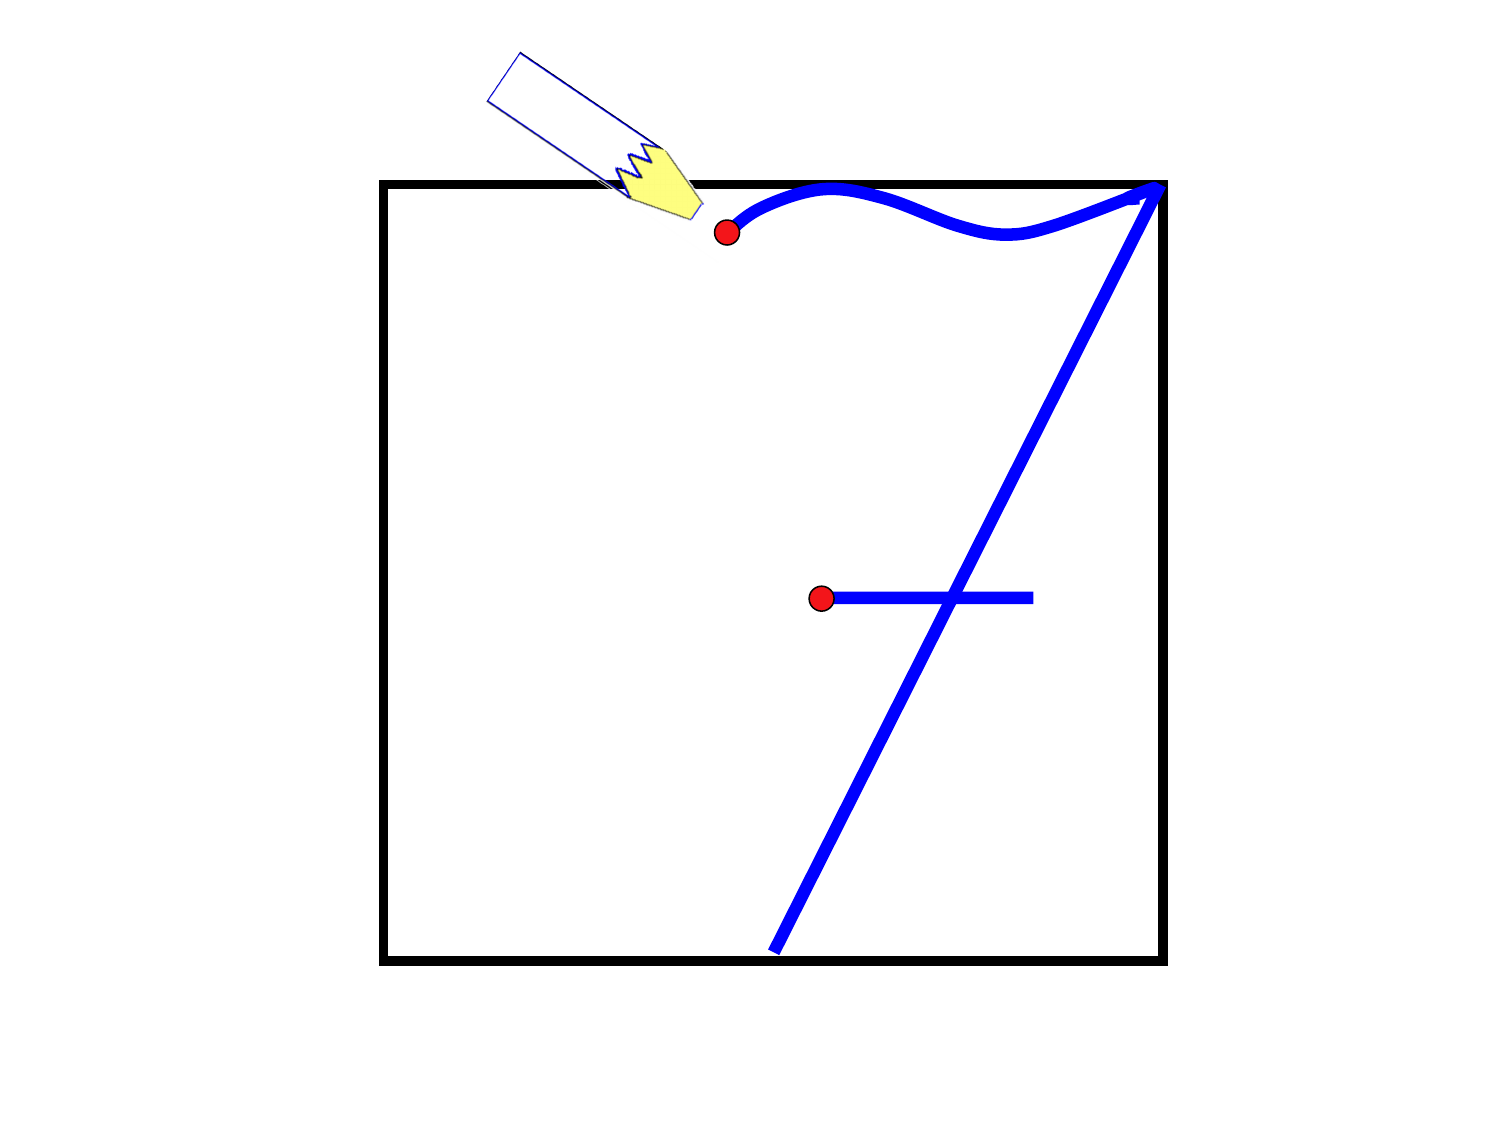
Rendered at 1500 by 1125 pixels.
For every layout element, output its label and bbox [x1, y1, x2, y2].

text_box [740, 188, 1155, 235]
text_box [383, 184, 1163, 962]
picture [478, 52, 760, 262]
text_box [809, 586, 835, 612]
